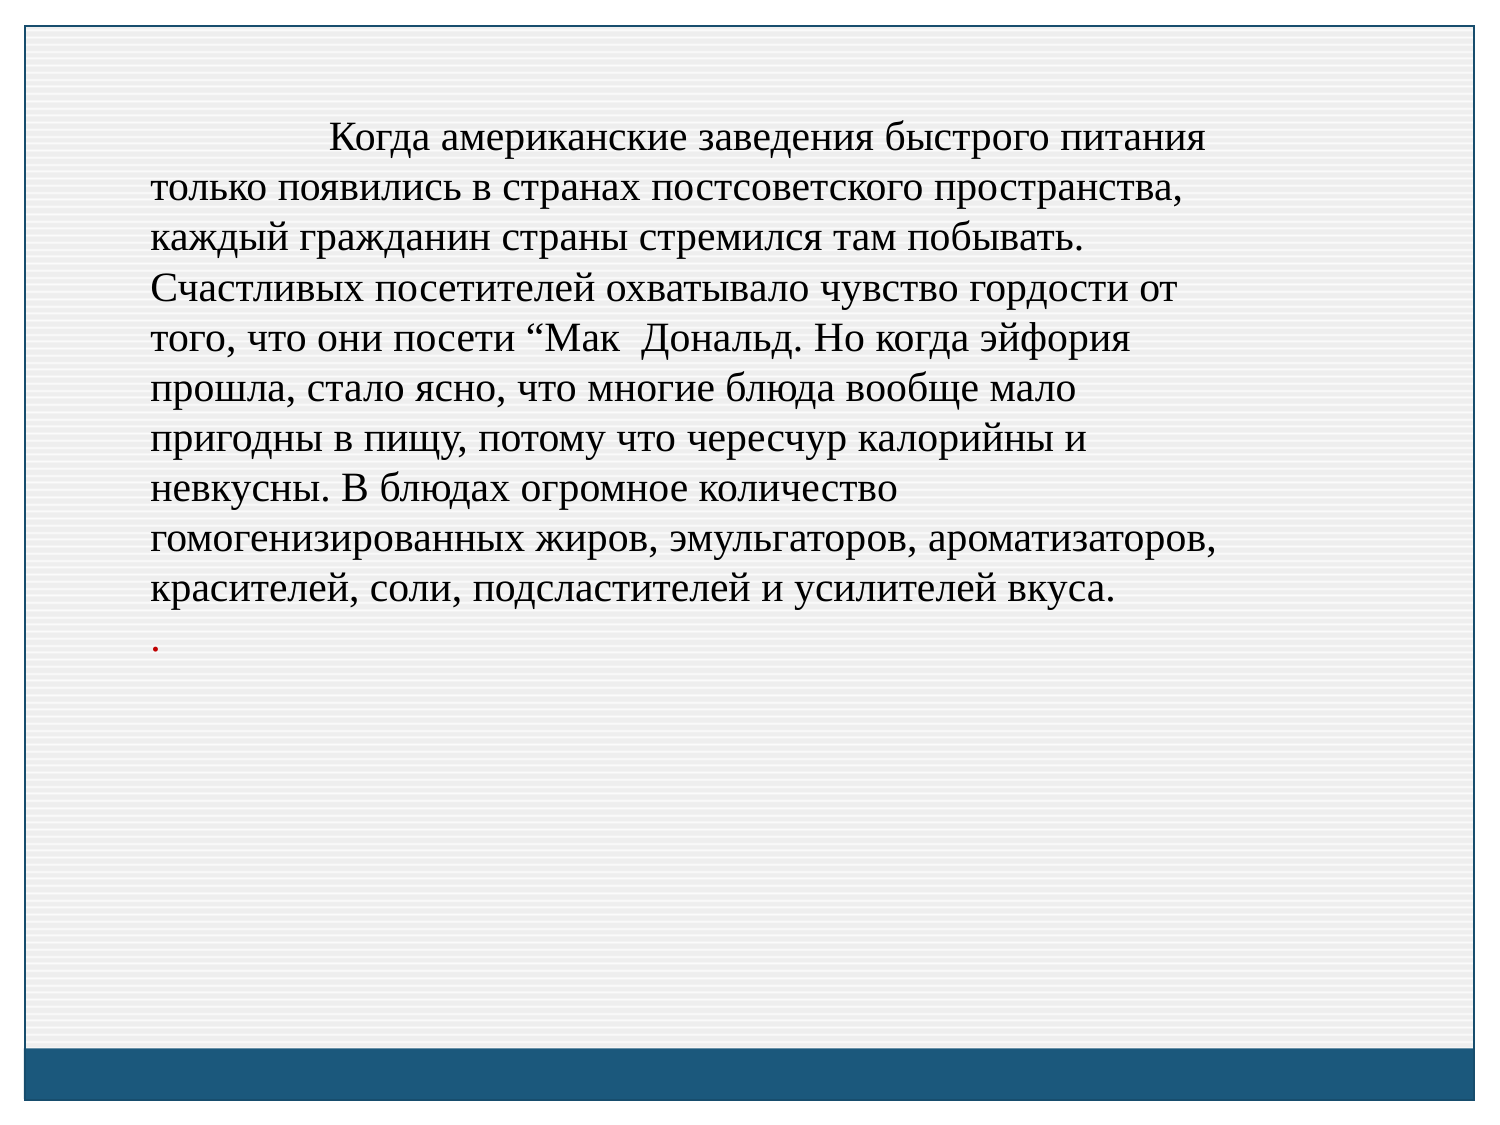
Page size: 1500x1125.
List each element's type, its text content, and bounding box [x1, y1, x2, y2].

text_box Когда американские заведения быстрого питания только появились в странах постсоветского пространства, каждый гражданин страны стремился там побывать. Счастливых посетителей охватывало чувство гордости от того, что они посети “Мак Дональд. Но когда эйфория прошла, стало ясно, что многие блюда вообще мало пригодны в пищу, потому что чересчур калорийны и невкусны. В блюдах огромное количество гомогенизированных жиров, эмульгаторов, ароматизаторов, красителей, соли, подсластителей и усилителей вкуса. . [135, 101, 1270, 707]
